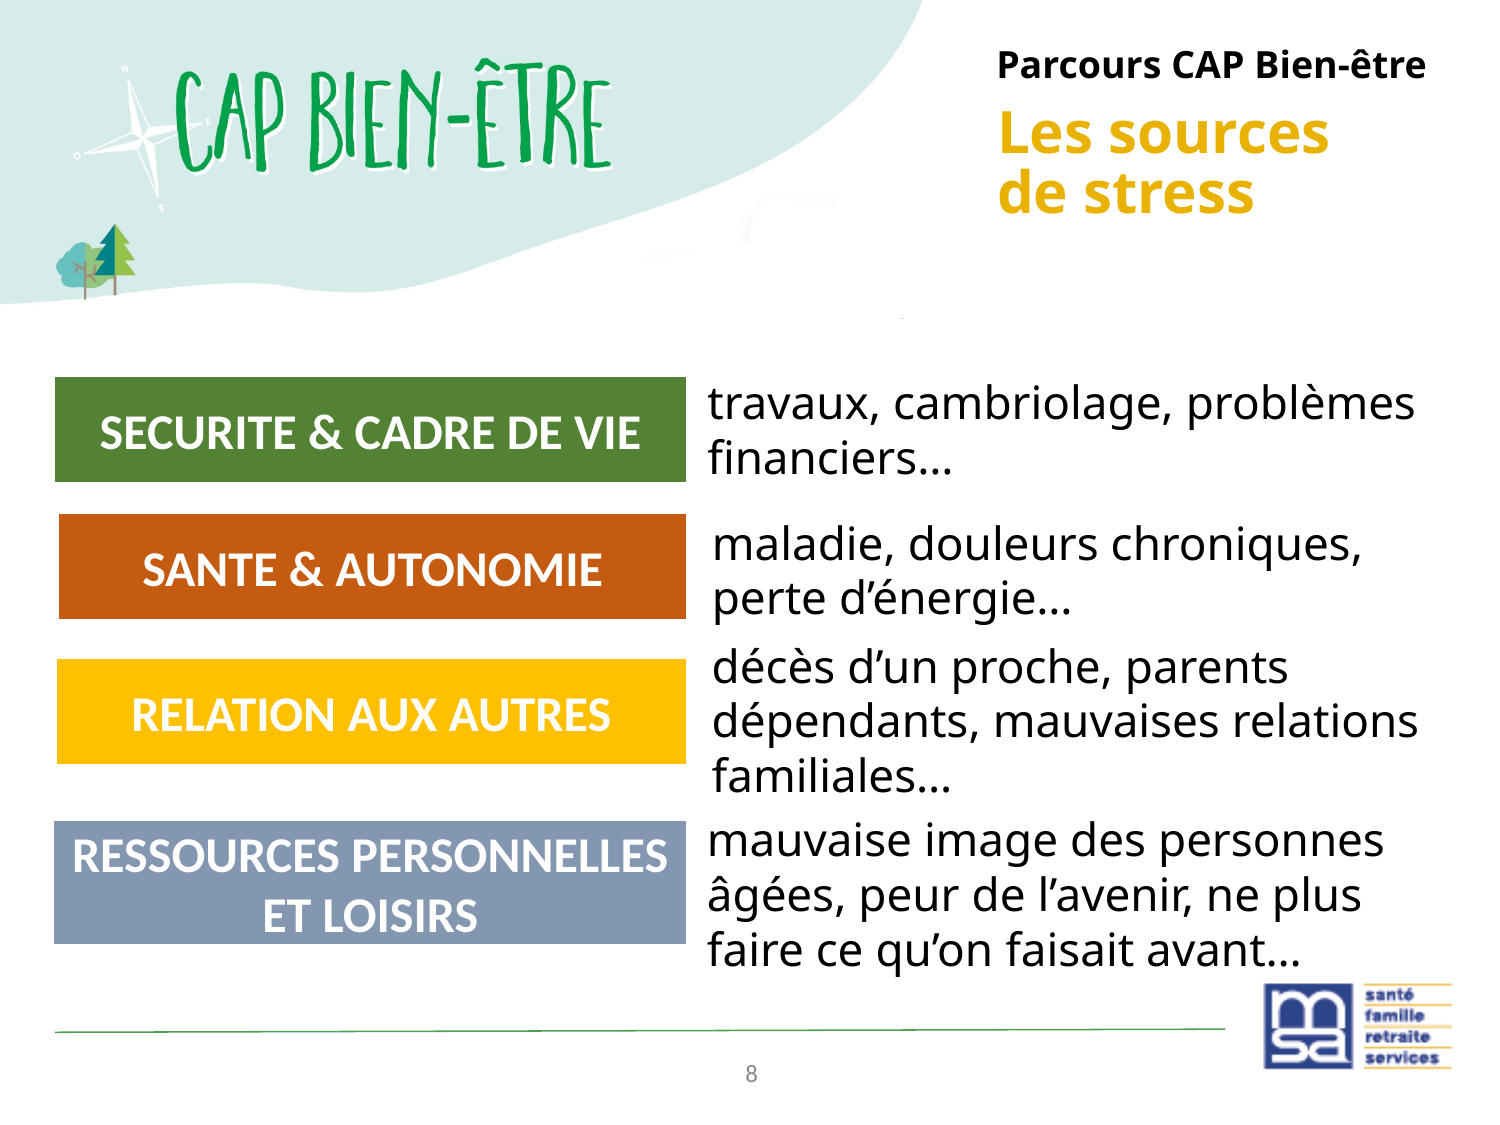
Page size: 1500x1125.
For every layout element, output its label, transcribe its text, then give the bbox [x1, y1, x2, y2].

slide_number – 8 [560, 1027, 1245, 1042]
text_box 8 [54, 1042, 1245, 1103]
picture [0, 0, 941, 320]
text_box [54, 1028, 1226, 1033]
picture [1250, 929, 1476, 1125]
text_box Parcours CAP Bien-être [968, 34, 1455, 94]
text_box Les sources de stress [950, 90, 1378, 241]
text_box RELATION AUX AUTRES [57, 660, 686, 764]
text_box RESSOURCES PERSONNELLES ET LOISIRS [55, 822, 686, 944]
text_box décès d’un proche, parents dépendants, mauvaises relations familiales… [711, 637, 1455, 810]
text_box travaux, cambriolage, problèmes financiers… [707, 373, 1449, 505]
text_box SANTE & AUTONOMIE [60, 515, 686, 619]
text_box SECURITE & CADRE DE VIE [55, 378, 686, 482]
text_box maladie, douleurs chroniques, perte d’énergie… [711, 514, 1449, 637]
text_box mauvaise image des personnes âgées, peur de l’avenir, ne plus faire ce qu’on faisait avant… [706, 810, 1455, 1008]
